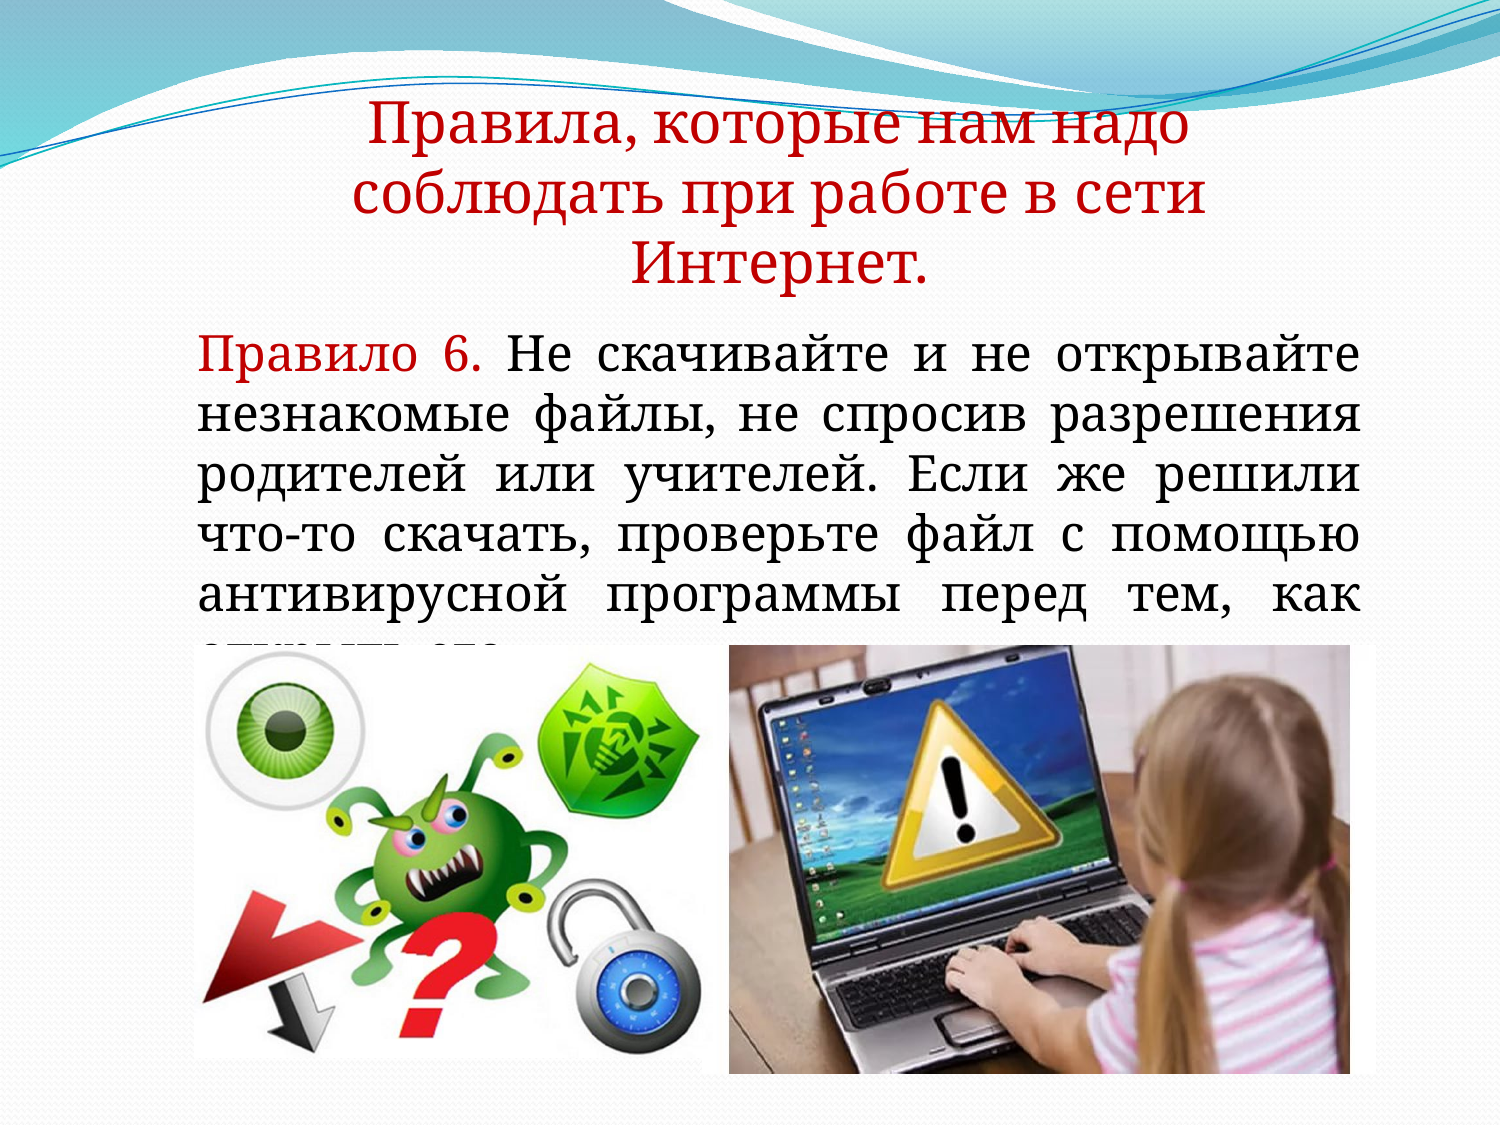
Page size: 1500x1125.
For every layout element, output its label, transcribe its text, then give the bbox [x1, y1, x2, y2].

text_box Правила, которые нам надо соблюдать при работе в сети Интернет. [206, 78, 1353, 303]
text_box Правило 6. Не скачивайте и не открывайте незнакомые файлы, не спросив разрешения родителей или учителей. Если же решили что-то скачать, проверьте файл с помощью антивирусной программы перед тем, как открыть его. [182, 314, 1376, 690]
picture [194, 644, 1377, 1074]
